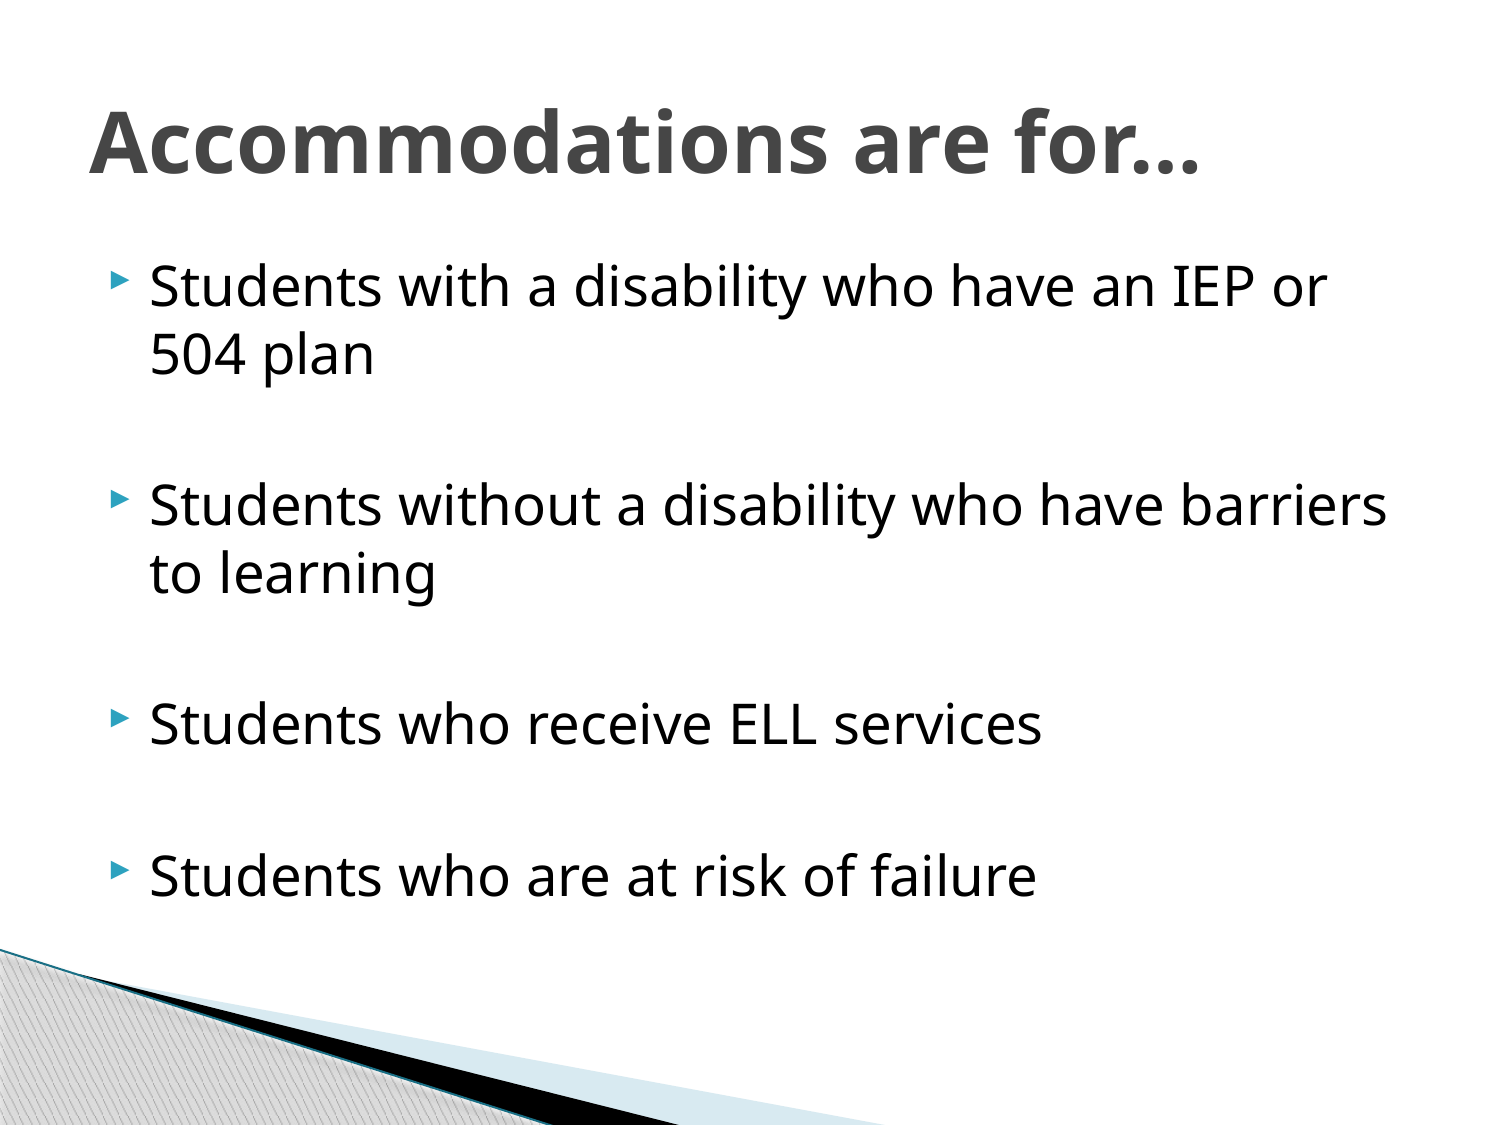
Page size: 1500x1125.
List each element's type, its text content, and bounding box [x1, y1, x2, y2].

list Students with a disability who have an IEP or 504 plan Students without a disability who have barriers to learning Students who receive ELL services Students who are at risk of failure [75, 243, 1425, 986]
title Accommodations are for… [75, 45, 1425, 233]
